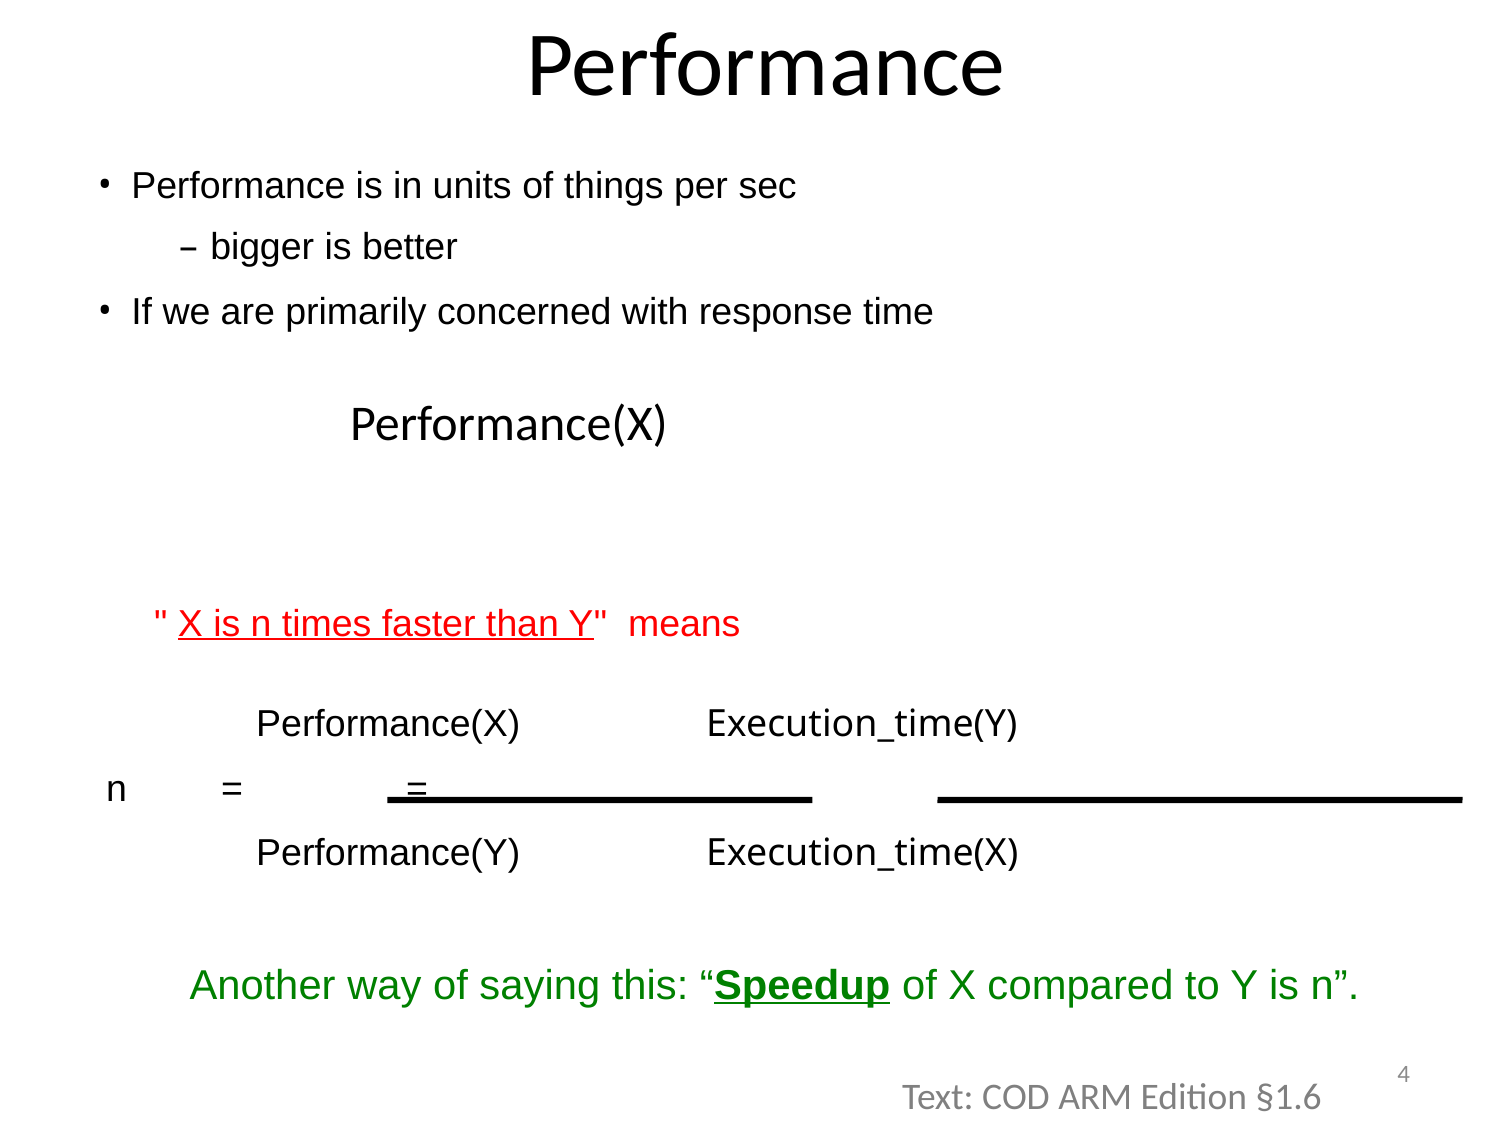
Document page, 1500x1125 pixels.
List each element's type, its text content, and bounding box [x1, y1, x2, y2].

title Performance [513, 0, 1019, 149]
text_box Another way of saying this: “Speedup of X compared to Y is n”. [174, 950, 1388, 1015]
text_box Text: COD ARM Edition §1.6 [887, 1064, 1350, 1125]
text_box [62, 687, 1463, 933]
text_box " X is n times faster than Y" means [62, 587, 1438, 648]
text_box Performance is in units of things per sec bigger is better If we are primarily concerned with response time [87, 149, 1463, 337]
slide_number 4 [1074, 1042, 1425, 1103]
